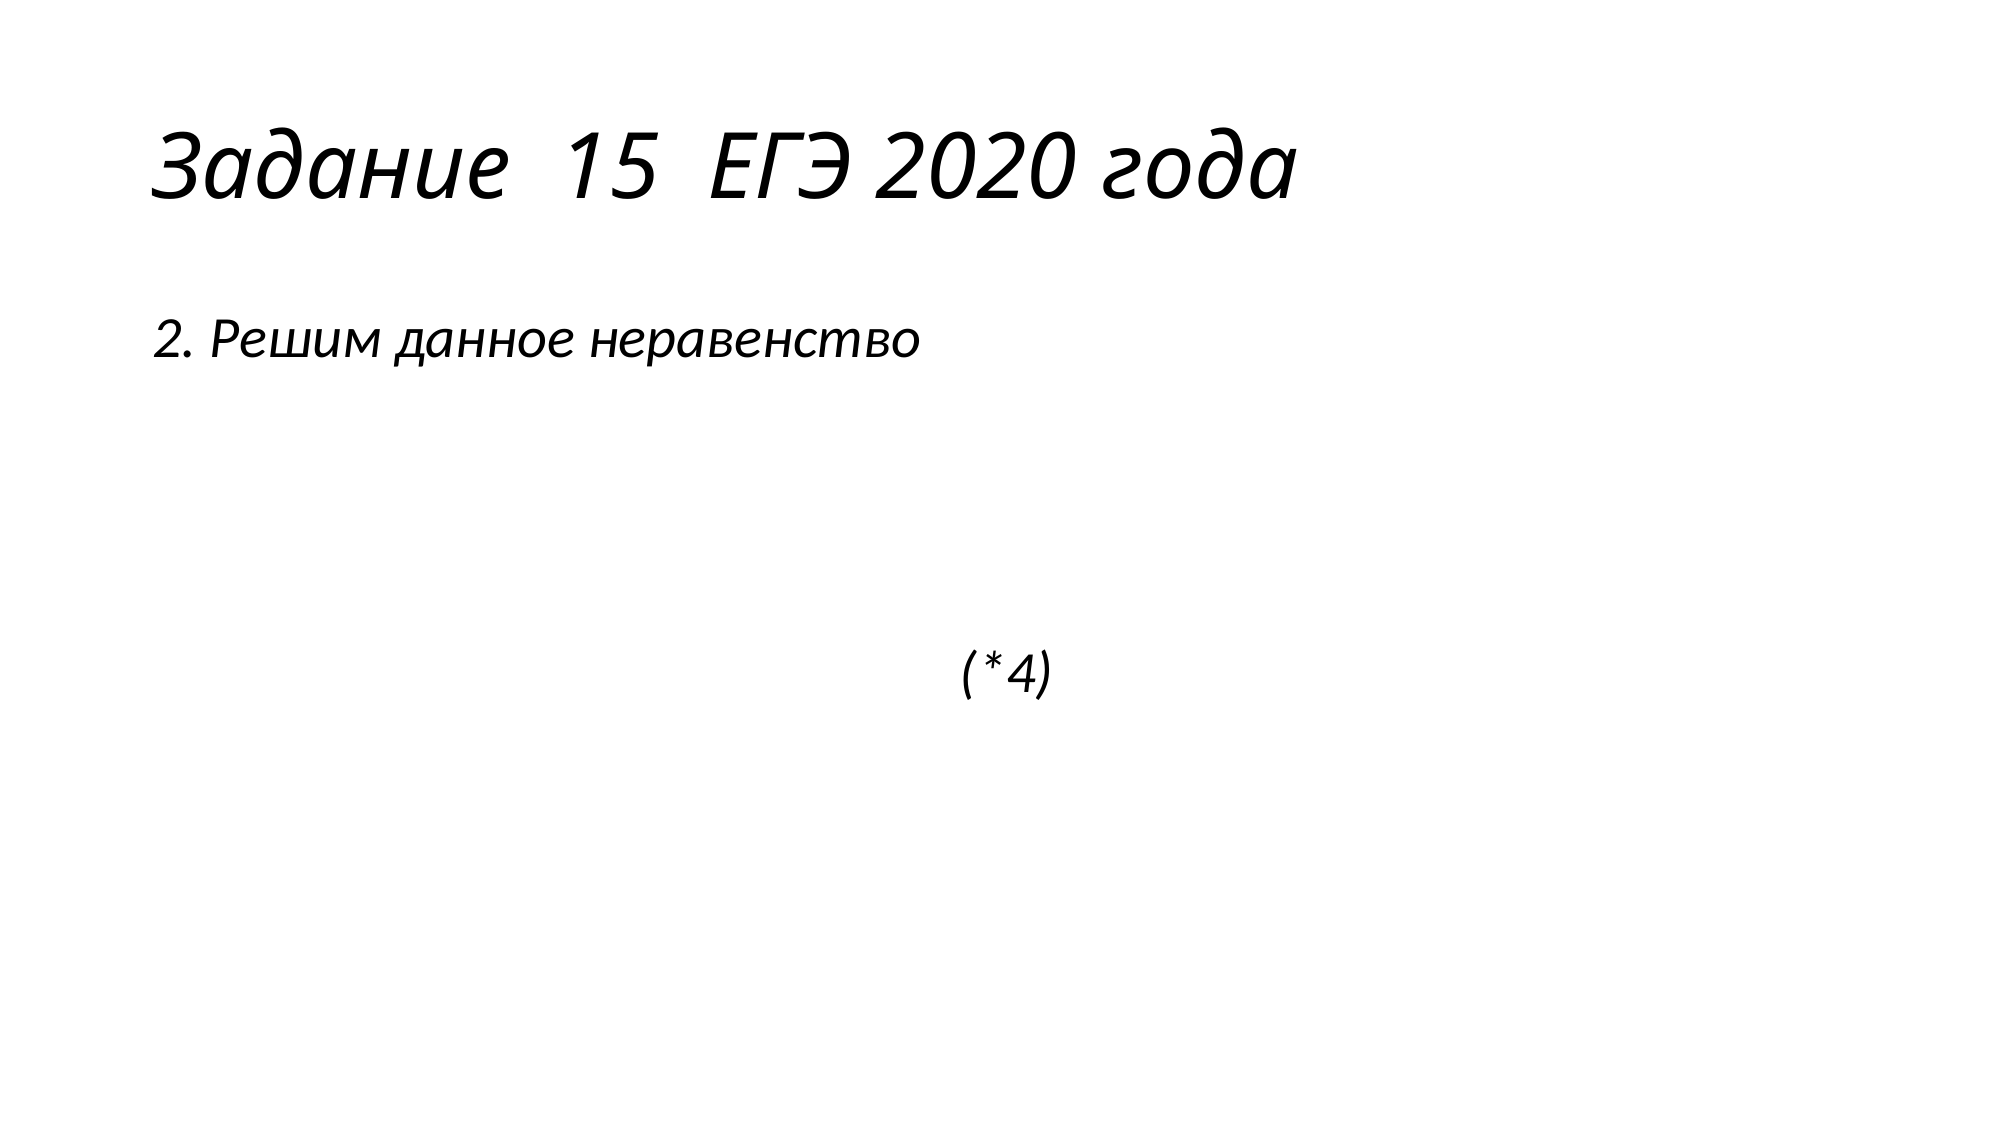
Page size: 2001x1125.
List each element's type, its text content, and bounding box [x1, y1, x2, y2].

title Задание 15 ЕГЭ 2020 года [137, 59, 1863, 278]
